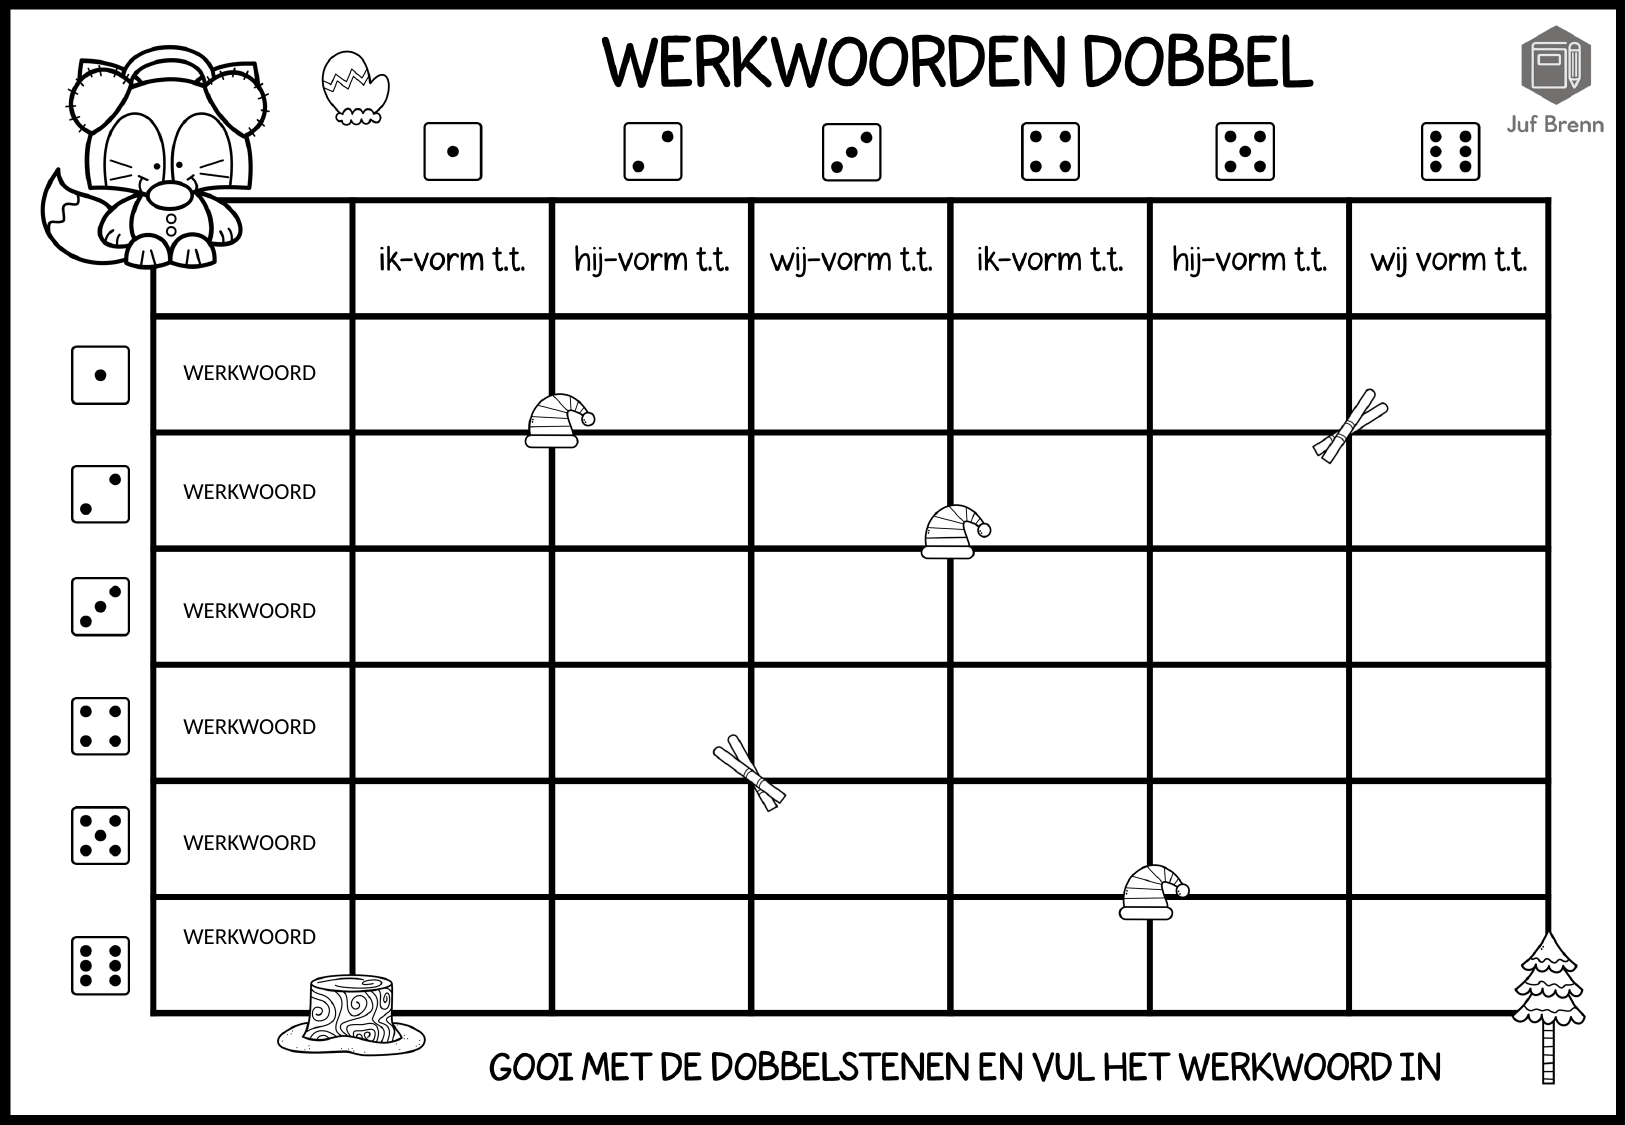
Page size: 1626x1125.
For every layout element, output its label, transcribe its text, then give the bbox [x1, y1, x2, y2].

text_box WERKWOORD [166, 588, 334, 631]
text_box WERKWOORD [166, 914, 334, 957]
text_box WERKWOORD [166, 819, 334, 863]
text_box WERKWOORD [166, 704, 334, 747]
picture [0, 0, 1626, 1125]
text_box WERKWOORD [166, 350, 334, 393]
text_box WERKWOORD [166, 469, 334, 512]
